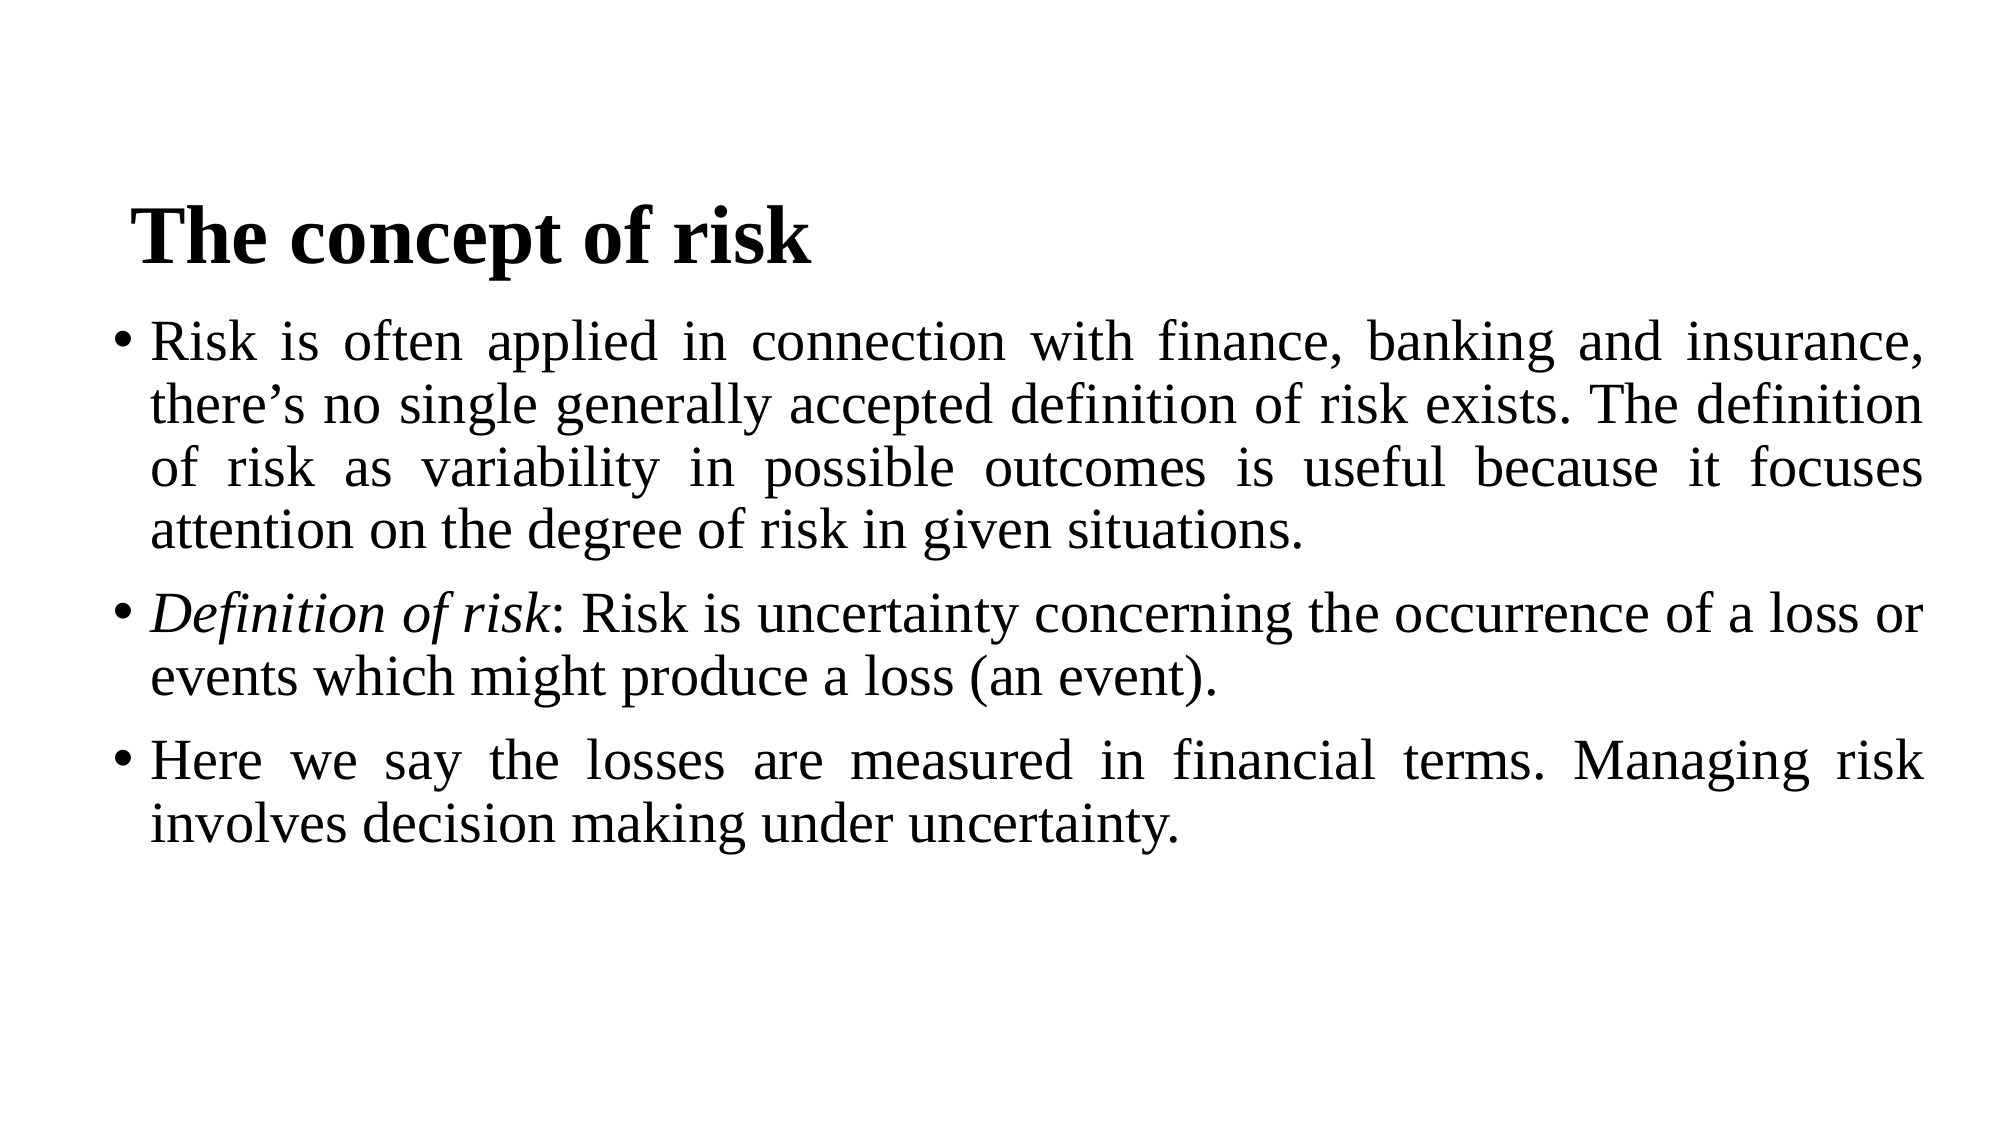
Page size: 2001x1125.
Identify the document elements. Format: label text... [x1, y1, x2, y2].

list Risk is often applied in connection with finance, banking and insurance, there’s no single generally accepted definition of risk exists. The definition of risk as variability in possible outcomes is useful because it focuses attention on the degree of risk in given situations. Definition of risk: Risk is uncertainty concerning the occurrence of a loss or events which might produce a loss (an event). Here we say the losses are measured in financial terms. Managing risk involves decision making under uncertainty. [97, 302, 1941, 1044]
title The concept of risk [115, 165, 1916, 302]
